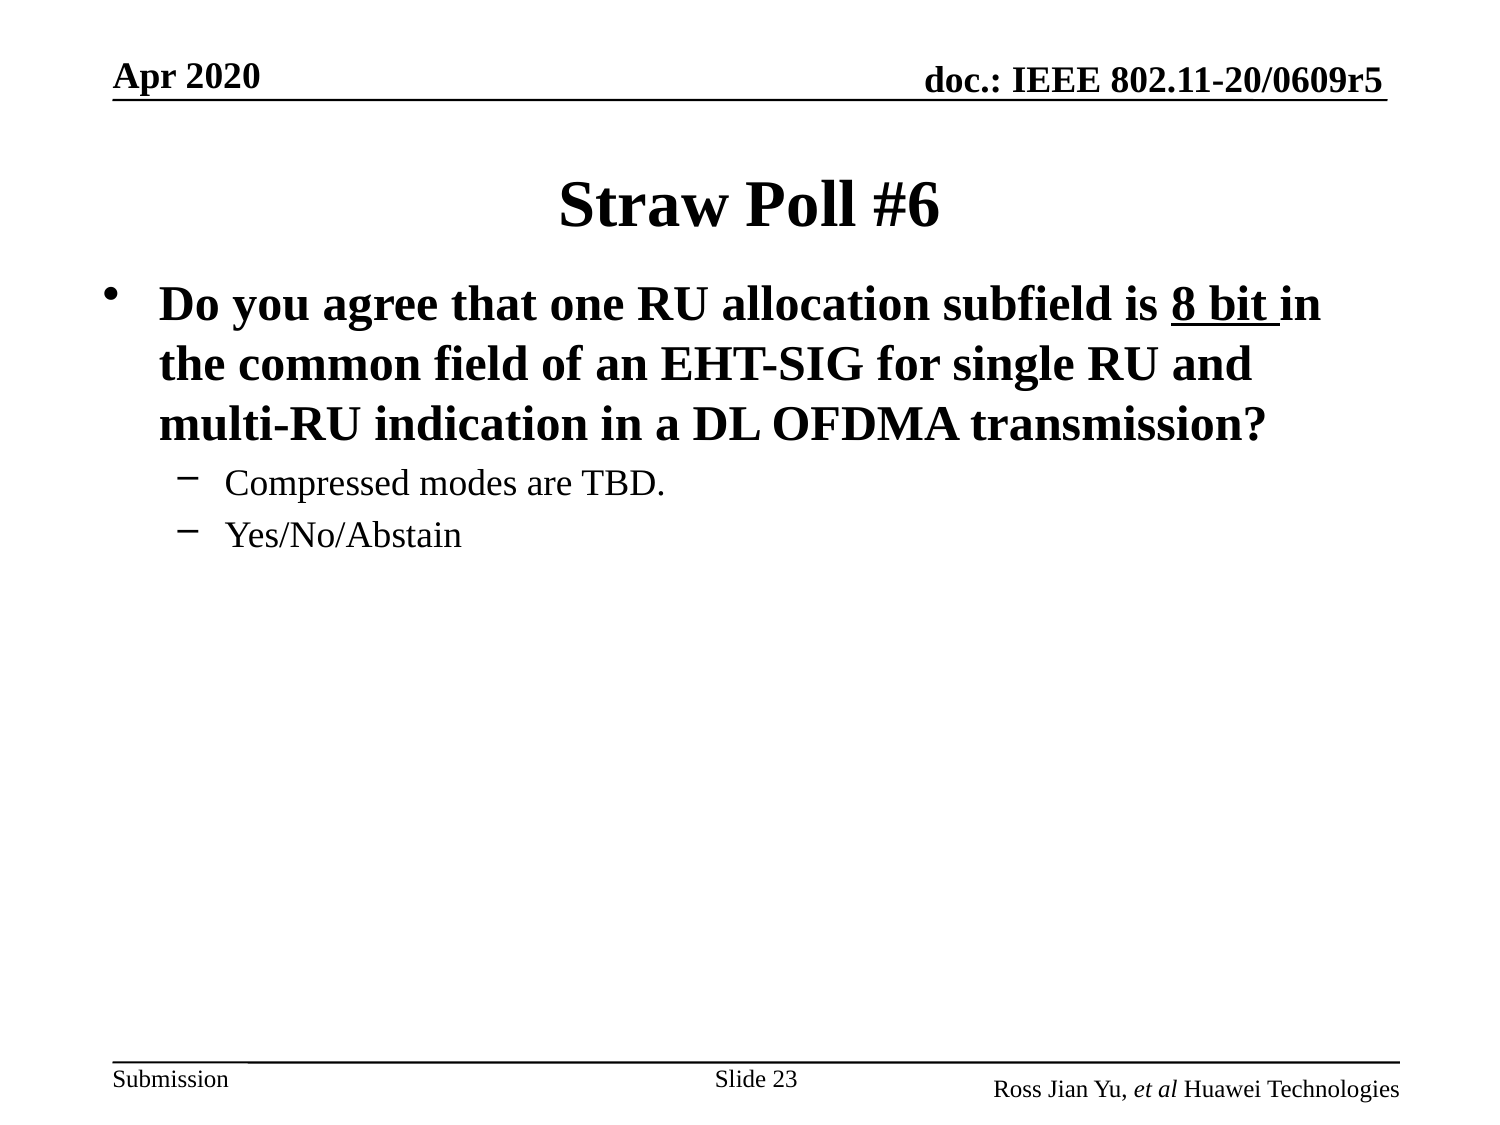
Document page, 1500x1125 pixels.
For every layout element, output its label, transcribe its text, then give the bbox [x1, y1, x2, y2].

list Do you agree that one RU allocation subfield is 8 bit in the common field of an EHT-SIG for single RU and multi-RU indication in a DL OFDMA transmission? Compressed modes are TBD. Yes/No/Abstain [87, 262, 1388, 938]
title Straw Poll #6 [112, 112, 1388, 288]
slide_number Slide 23 [712, 1061, 800, 1093]
